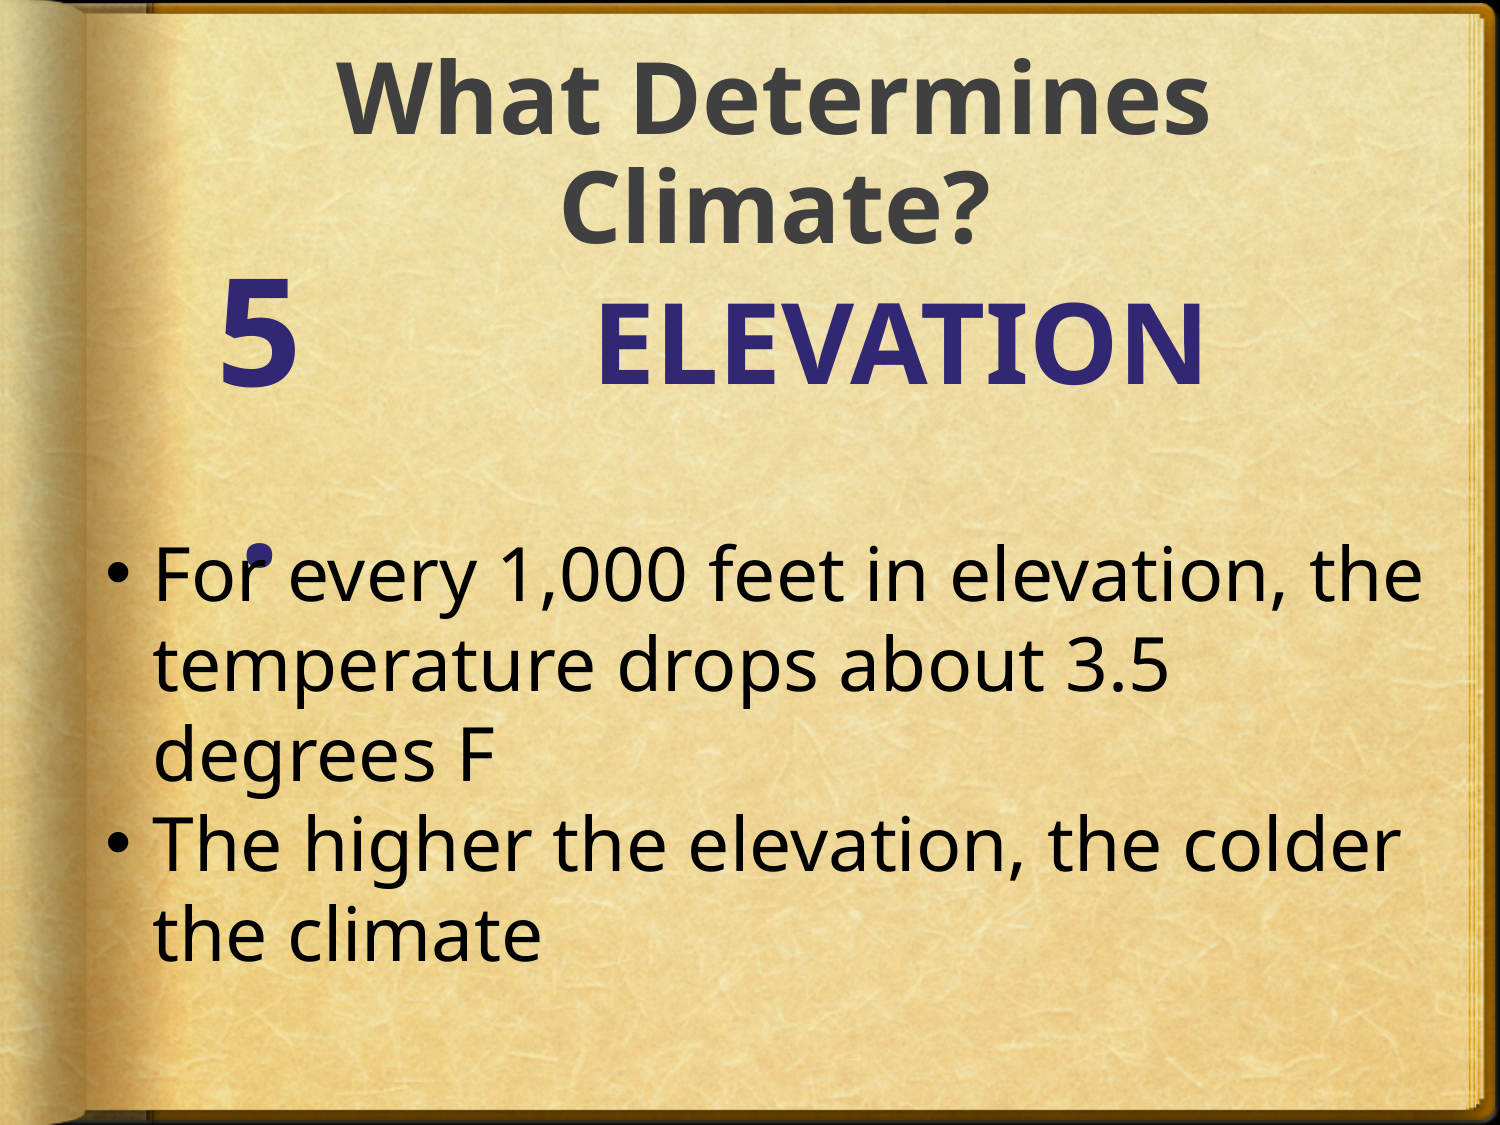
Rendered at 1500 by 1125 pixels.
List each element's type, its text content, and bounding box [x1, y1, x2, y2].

text_box For every 1,000 feet in elevation, the temperature drops about 3.5 degrees F The higher the elevation, the colder the climate [90, 518, 1444, 984]
text_box 5. [182, 228, 337, 518]
text_box Elevation [363, 264, 1440, 415]
picture [0, 0, 1500, 1125]
title What Determines Climate? [178, 45, 1372, 265]
